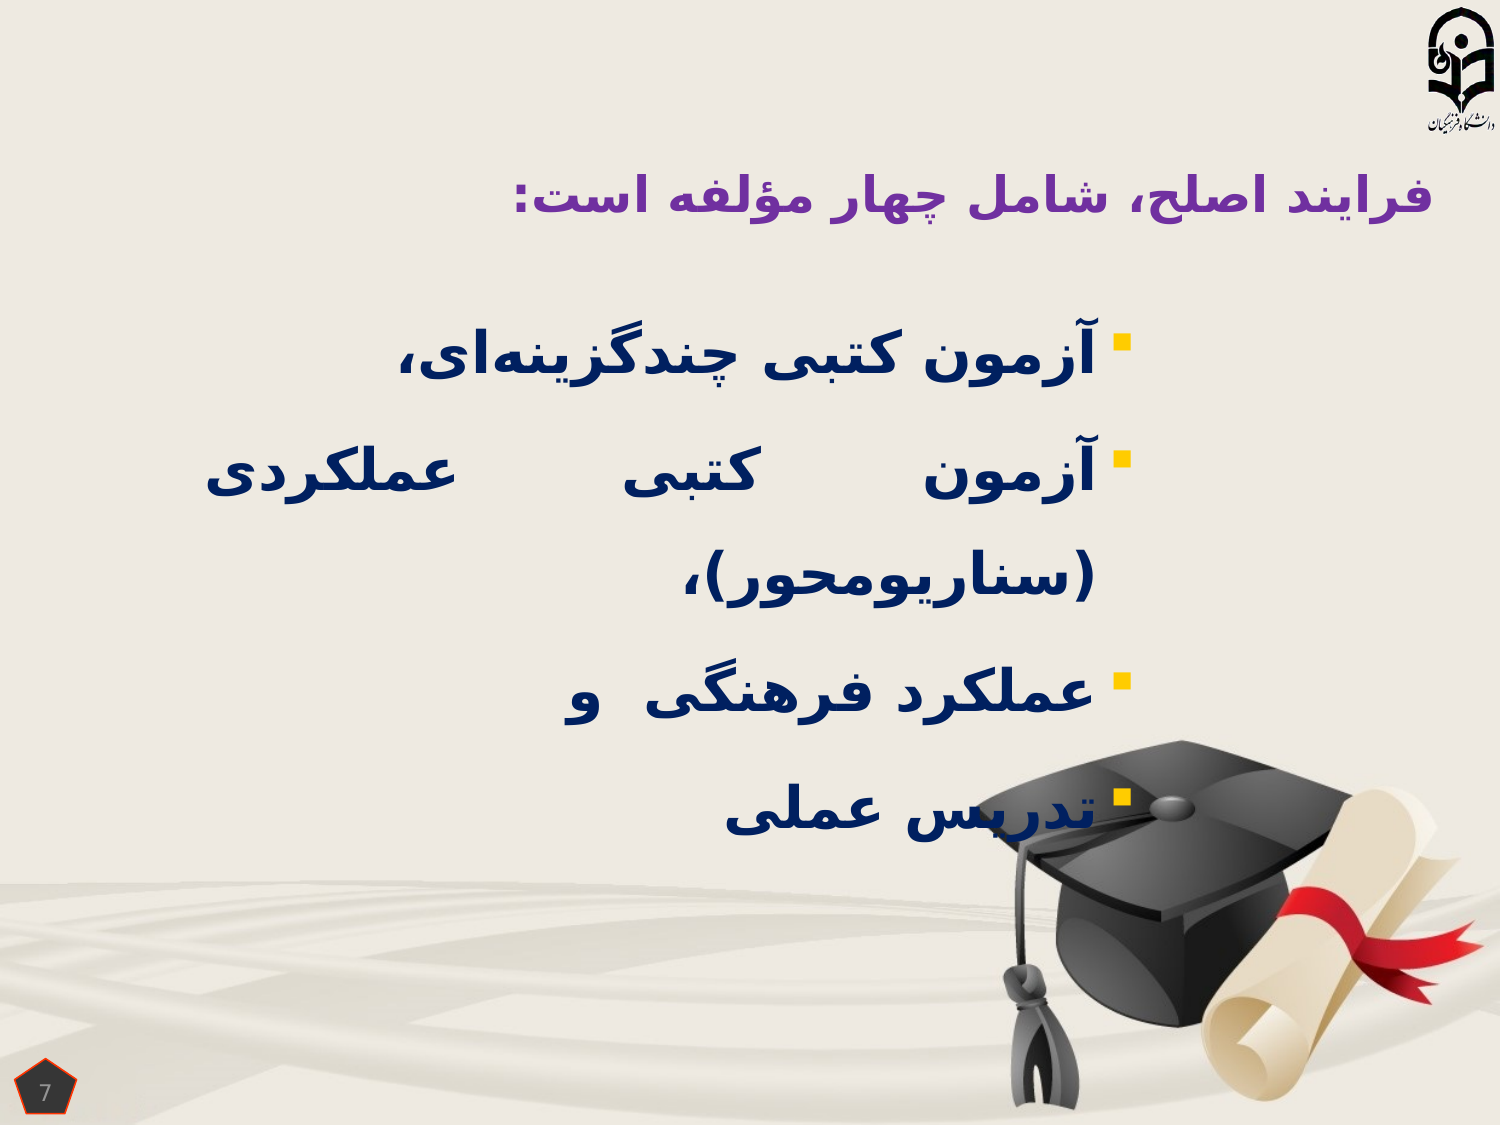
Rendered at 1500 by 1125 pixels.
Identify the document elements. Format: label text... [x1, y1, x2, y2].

text_box فرایند اصلح، شامل چهار مؤلفه است: آزمون کتبی چندگزینه‌ای، آزمون کتبی عملکردی (سناریومحور)، عملکرد فرهنگی و تدریس عملی [49, 125, 1451, 1012]
picture [0, 0, 1500, 1125]
